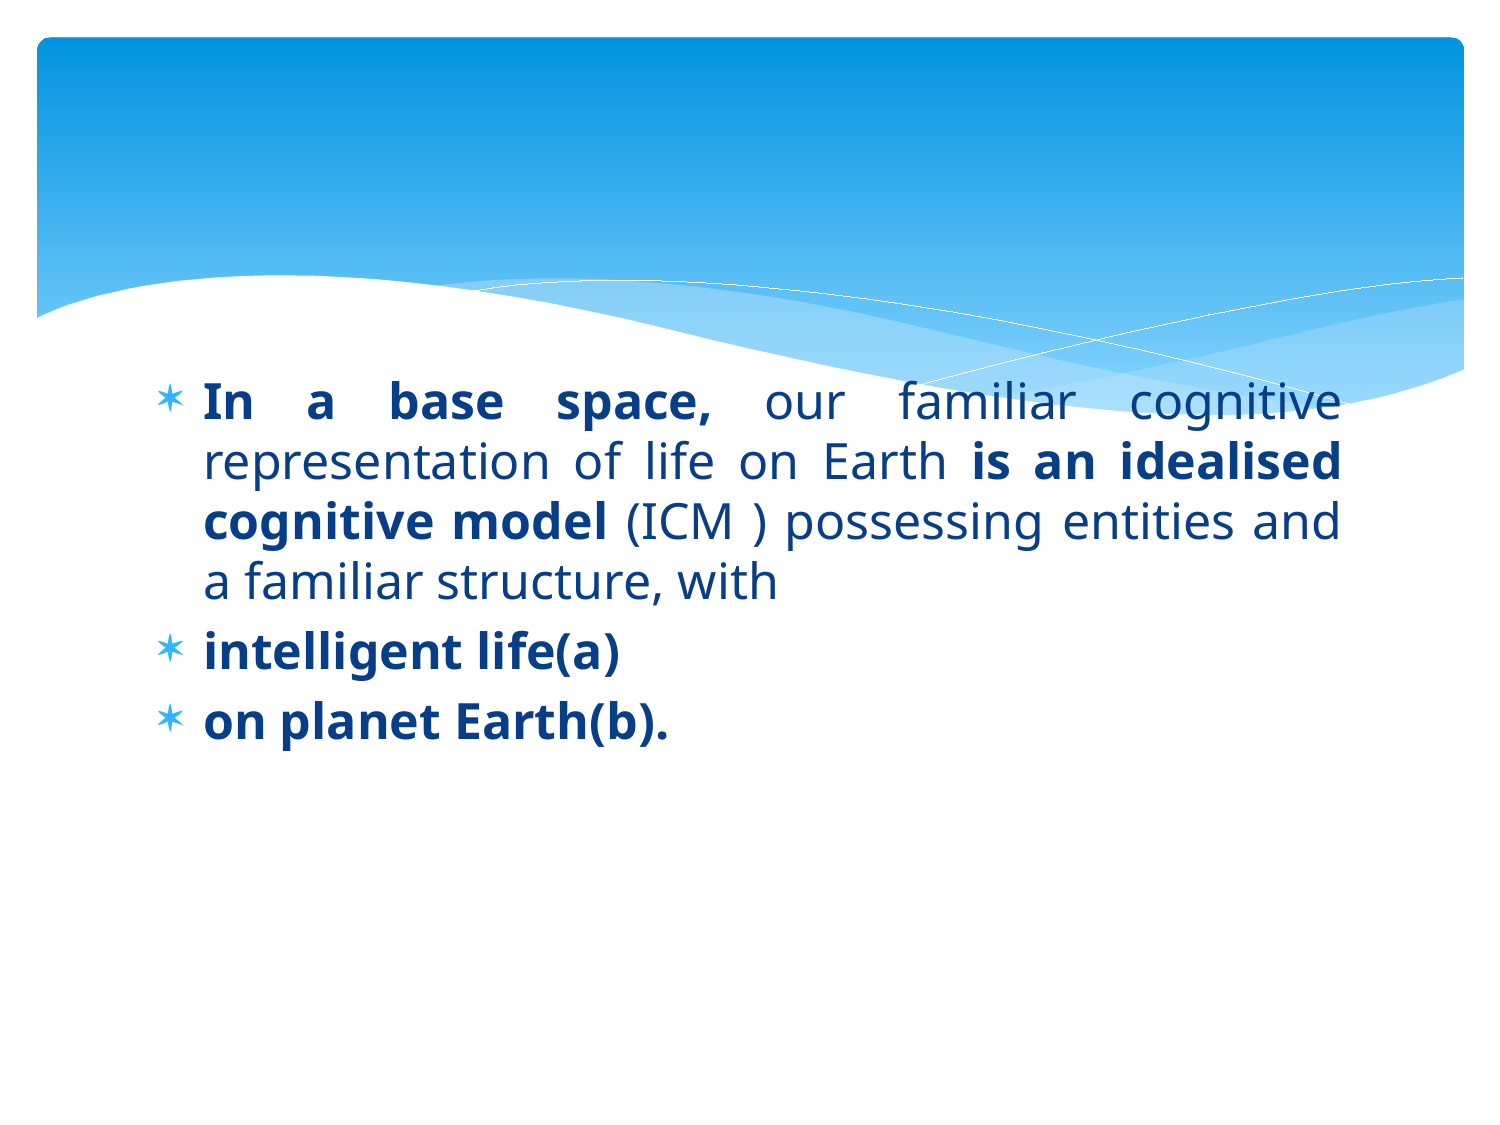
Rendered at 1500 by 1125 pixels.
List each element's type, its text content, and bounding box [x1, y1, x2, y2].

list In a base space, our familiar cognitive representation of life on Earth is an idealised cognitive model (ICM ) possessing entities and a familiar structure, with intelligent life(a) on planet Earth(b). [143, 361, 1359, 1005]
